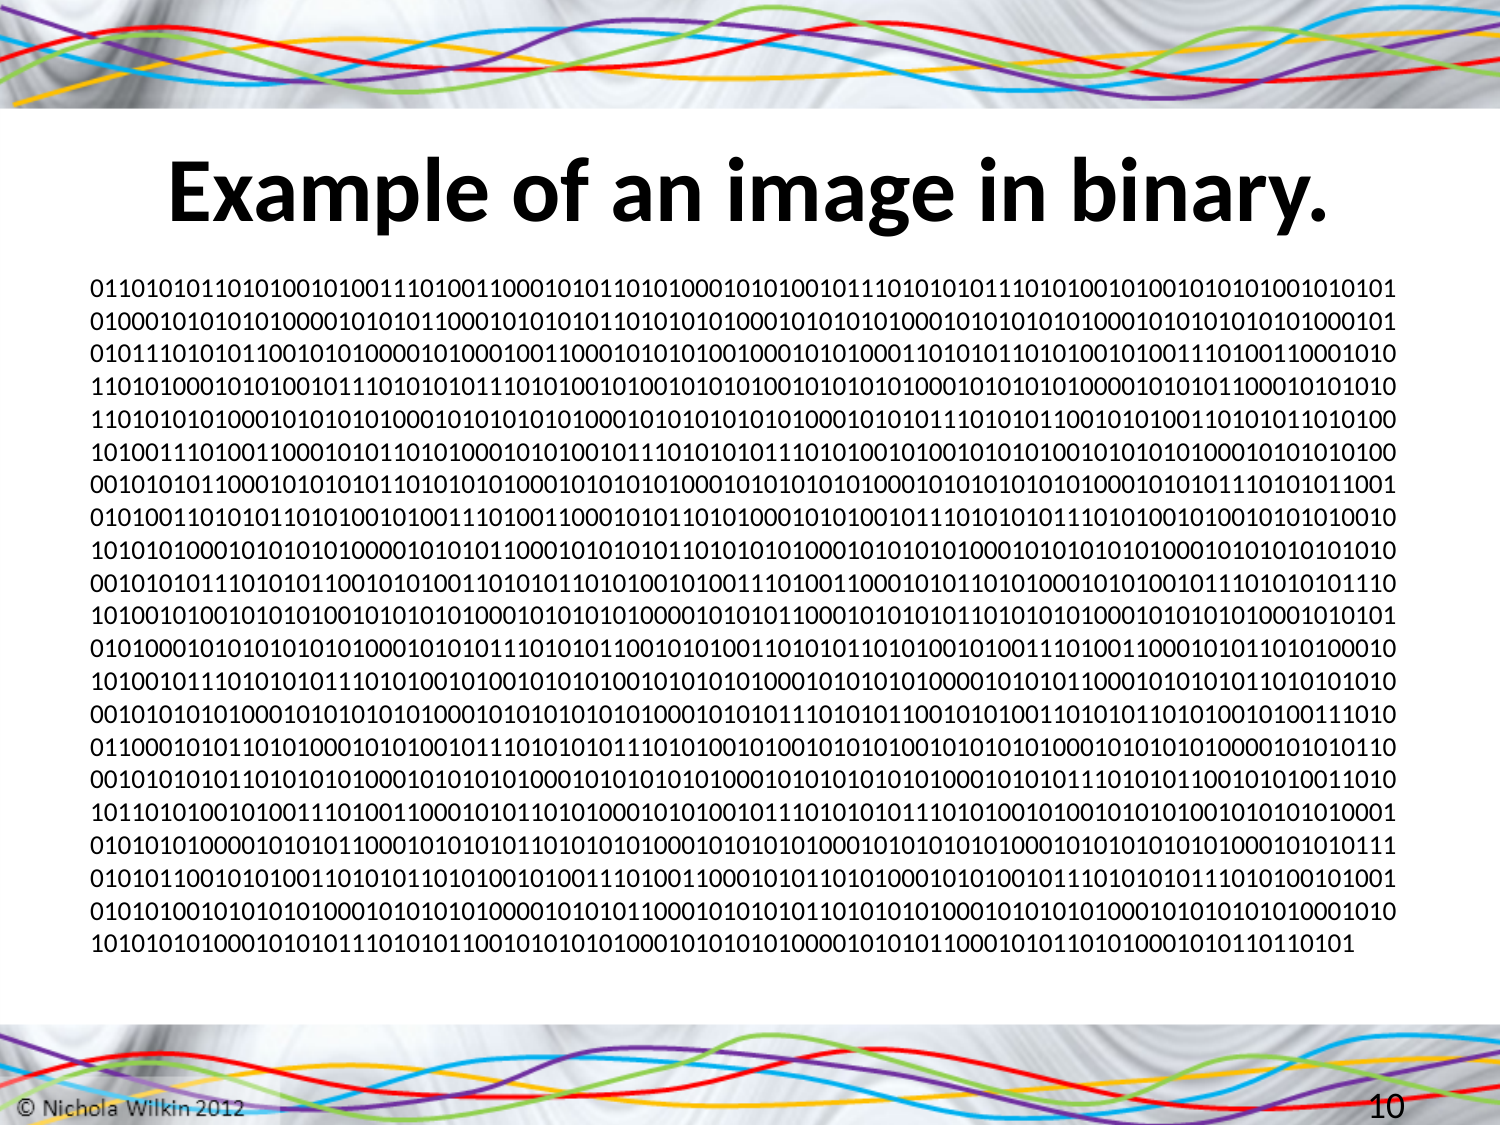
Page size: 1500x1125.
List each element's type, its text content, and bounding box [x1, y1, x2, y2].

list 011010101101010010100111010011000101011010100010101001011101010101110101001010010101010010101010100010101010100001010101100010101010110101010100010101010100010101010101000101010101010100010101011101010110010101000010100010011000101010100100010101000110101011010100101001110100110001010110101000101010010111010101011101010010100101010100101010101000101010101000010101011000101010101101010101000101010101000101010101010001010101010101000101010111010101100101010011010101101010010100111010011000101011010100010101001011101010101110101001010010101010010101010100010101010100001010101100010101010110101010100010101010100010101010101000101010101010100010101011101010110010101001101010110101001010011101001100010101101010001010100101110101010111010100101001010101001010101010001010101010000101010110001010101011010101010001010101010001010101010100010101010101010001010101110101011001010100110101011010100101001110100110001010110101000101010010111010101011101010010100101010100101010101000101010101000010101011000101010101101010101000101010101000101010101010001010101010101000101010111010101100101010011010101101010010100111010011000101011010100010101001011101010101110101001010010101010010101010100010101010100001010101100010101010110101010100010101010100010101010101000101010101010100010101011101010110010101001101010110101001010011101001100010101101010001010100101110101010111010100101001010101001010101010001010101010000101010110001010101011010101010001010101010001010101010100010101010101010001010101110101011001010100110101011010100101001110100110001010110101000101010010111010101011101010010100101010100101010101000101010101000010101011000101010101101010101000101010101000101010101010001010101010101000101010111010101100101010011010101101010010100111010011000101011010100010101001011101010101110101001010010101010010101010100010101010100001010101100010101010110101010100010101010100010101010101000101010101010100010101011101010110010101010100010101010100001010101100010101101010001010110110101 [75, 262, 1425, 1005]
picture [0, 0, 1500, 1125]
title Example of an image in binary. [75, 113, 1425, 256]
slide_number 10 [1352, 1074, 1465, 1125]
